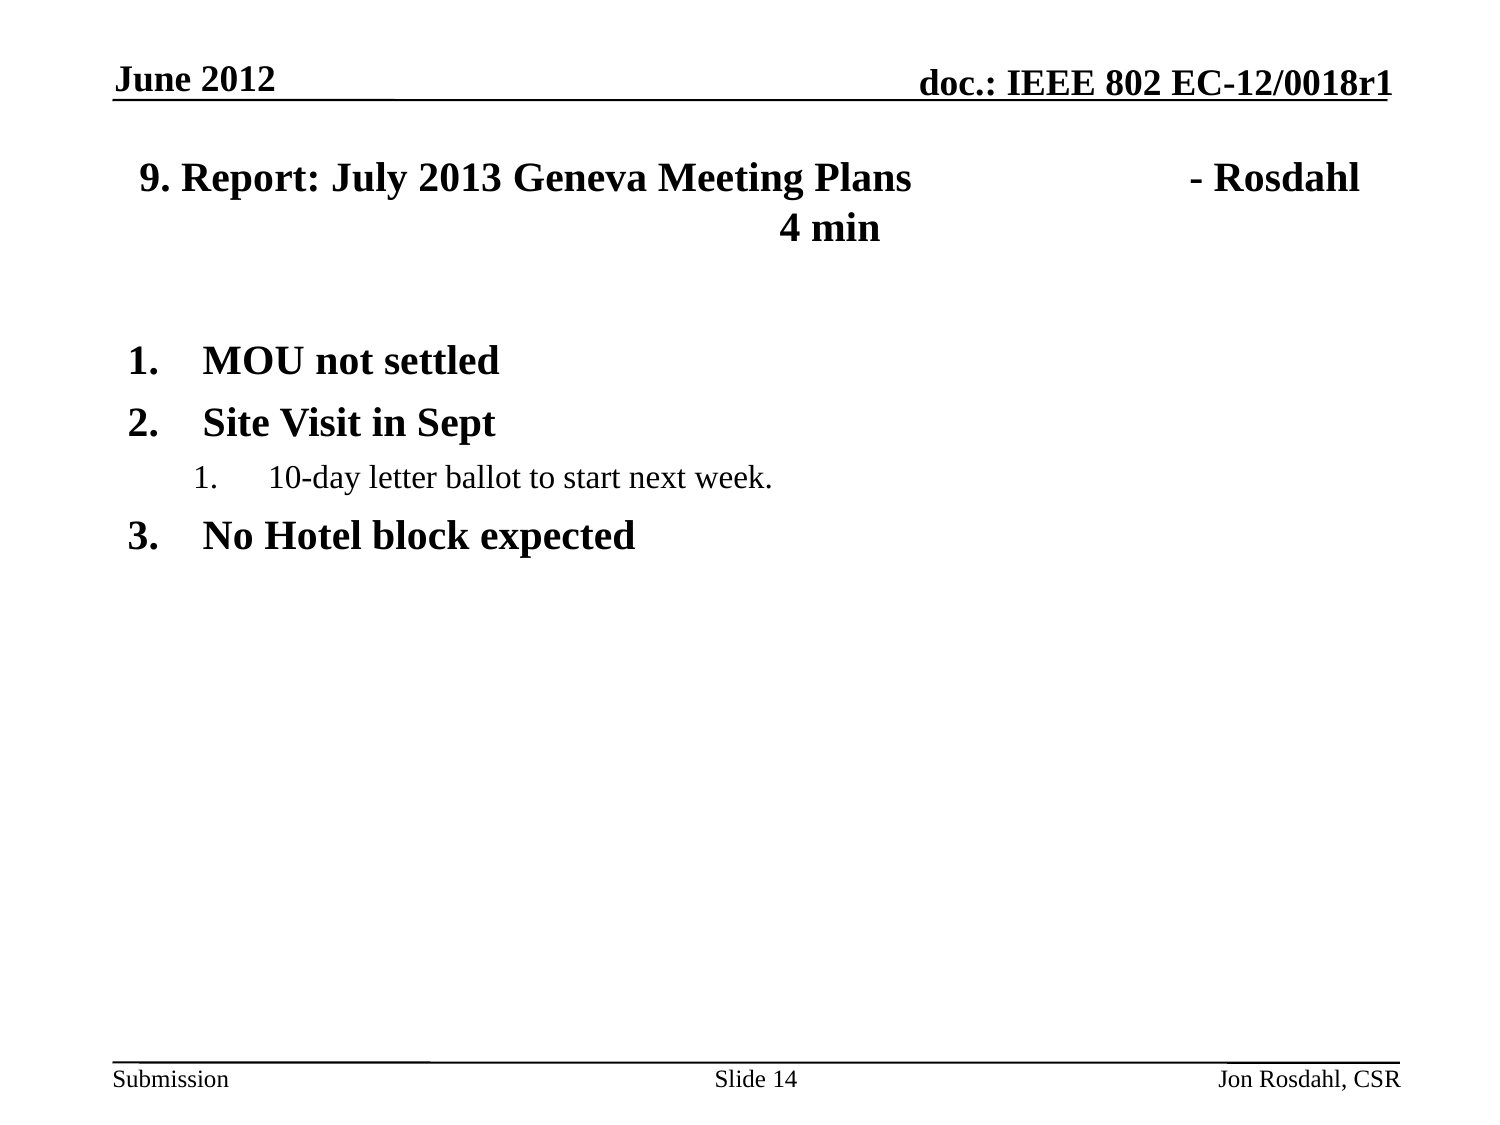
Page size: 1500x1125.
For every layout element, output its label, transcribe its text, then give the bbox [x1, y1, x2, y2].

list MOU not settled Site Visit in Sept 10-day letter ballot to start next week. No Hotel block expected [112, 324, 1388, 1000]
title 9. Report: July 2013 Geneva Meeting Plans - Rosdahl 4 min [112, 112, 1388, 288]
slide_number Slide 14 [712, 1061, 800, 1123]
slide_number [114, 54, 423, 100]
footer Jon Rosdahl, CSR [878, 1061, 1402, 1093]
